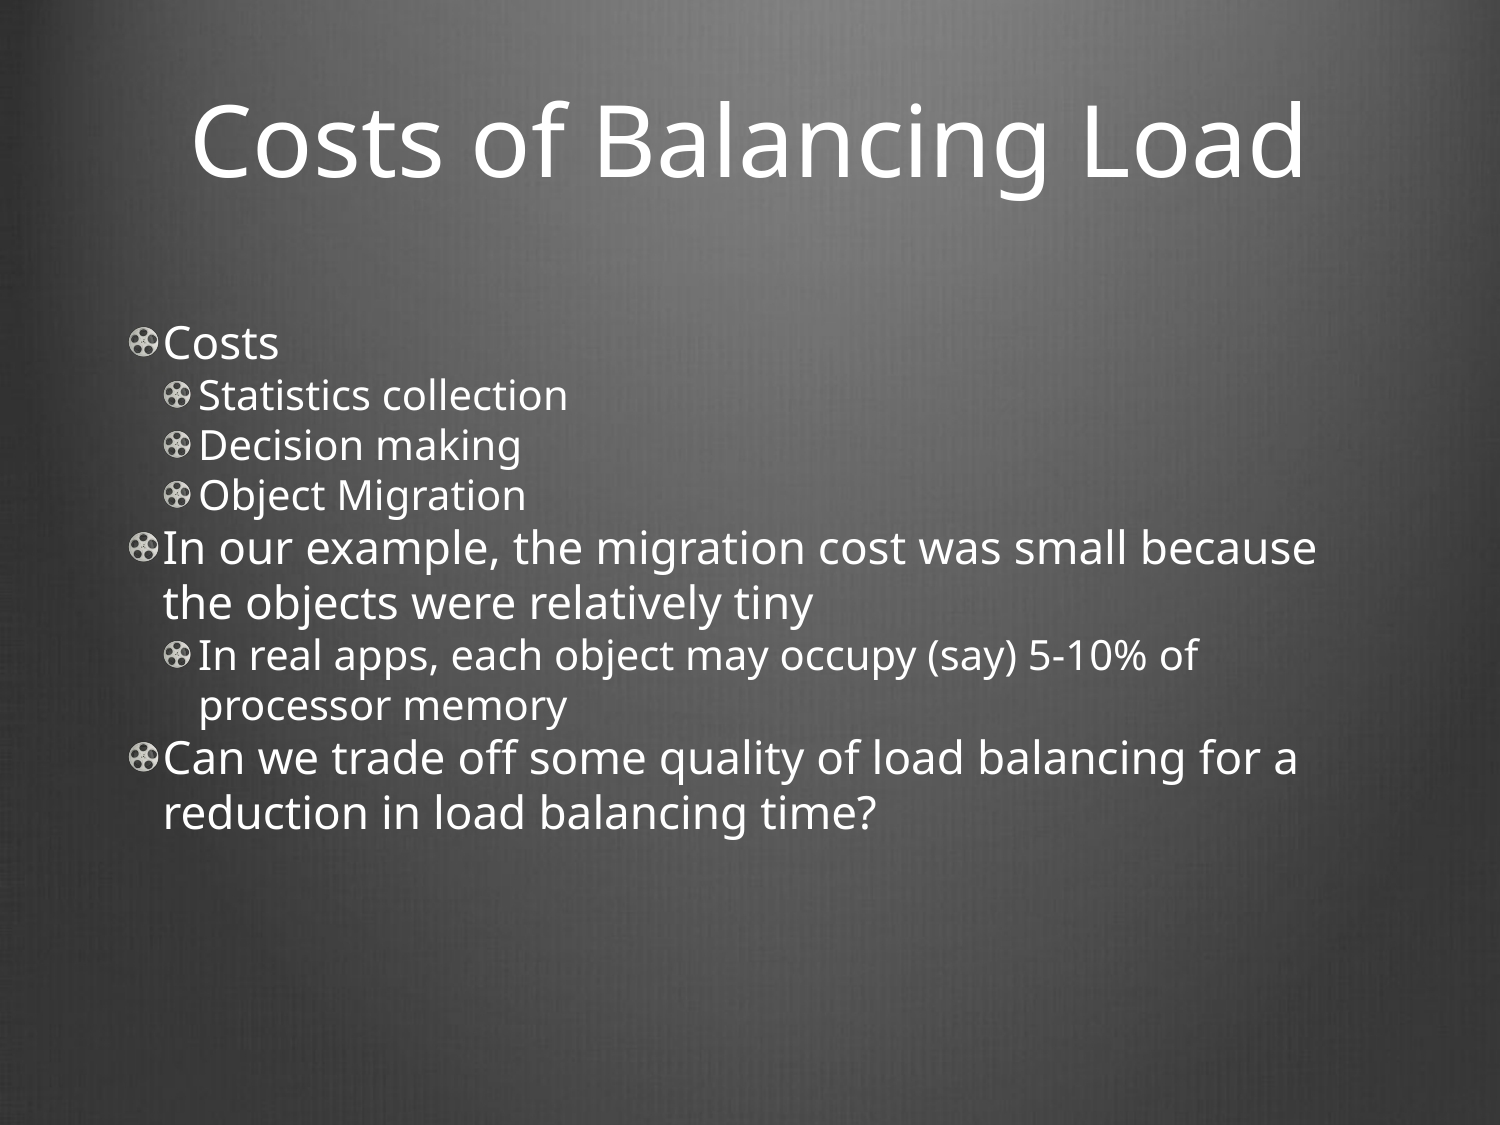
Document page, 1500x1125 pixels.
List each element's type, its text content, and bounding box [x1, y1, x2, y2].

text_box Costs Statistics collection Decision making Object Migration In our example, the migration cost was small because the objects were relatively tiny In real apps, each object may occupy (say) 5-10% of processor memory Can we trade off some quality of load balancing for a reduction in load balancing time? [112, 306, 1388, 1005]
text_box Costs of Balancing Load [112, 19, 1388, 255]
picture [0, 0, 1500, 1125]
